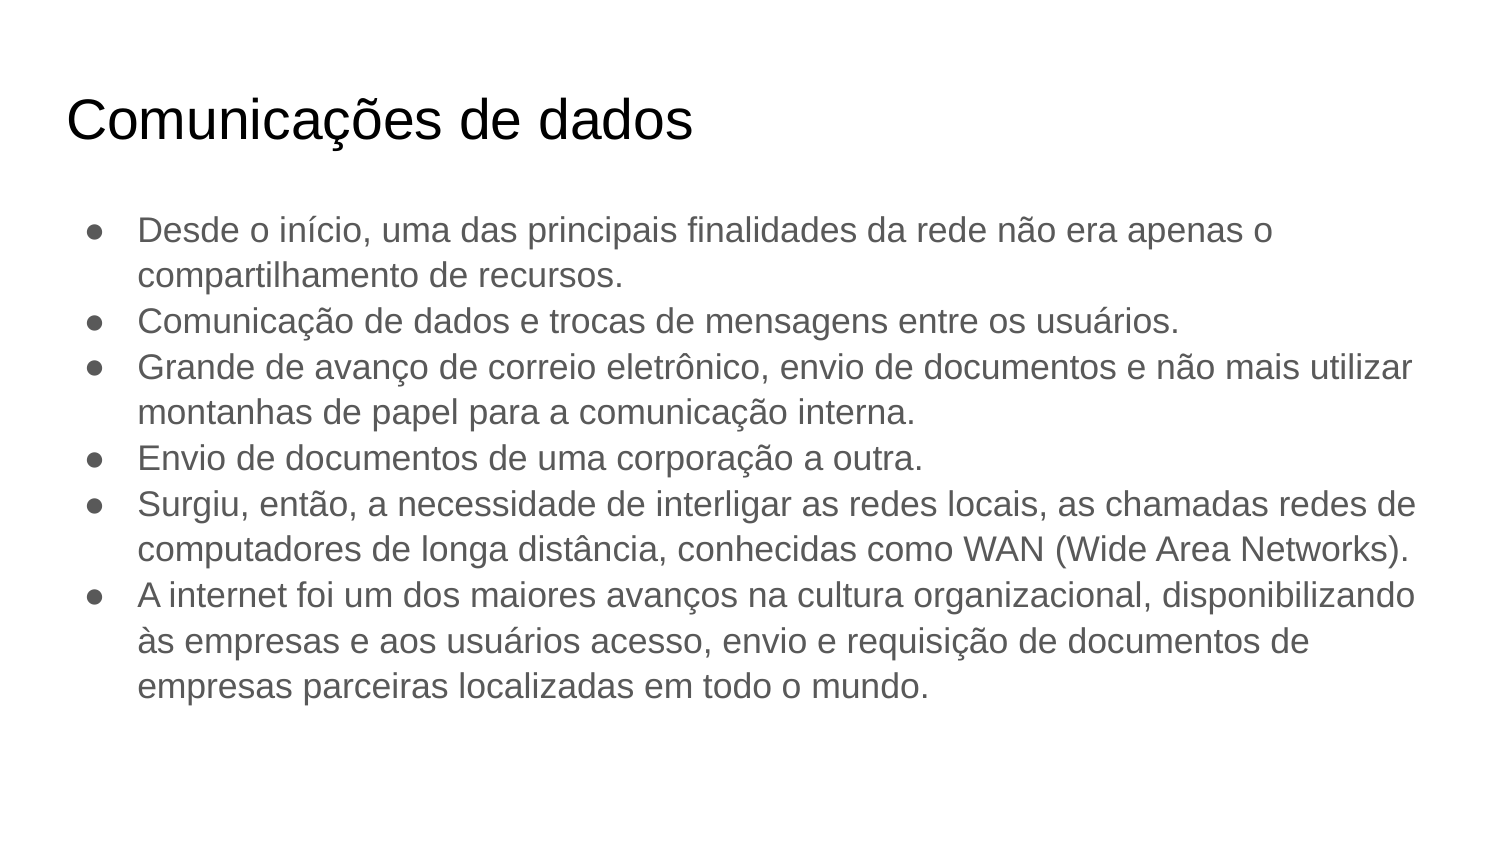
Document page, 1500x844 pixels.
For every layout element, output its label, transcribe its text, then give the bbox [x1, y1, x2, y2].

list Desde o início, uma das principais finalidades da rede não era apenas o compartilhamento de recursos. Comunicação de dados e trocas de mensagens entre os usuários. Grande de avanço de correio eletrônico, envio de documentos e não mais utilizar montanhas de papel para a comunicação interna. Envio de documentos de uma corporação a outra. Surgiu, então, a necessidade de interligar as redes locais, as chamadas redes de computadores de longa distância, conhecidas como WAN (Wide Area Networks). A internet foi um dos maiores avanços na cultura organizacional, disponibilizando às empresas e aos usuários acesso, envio e requisição de documentos de empresas parceiras localizadas em todo o mundo. [51, 189, 1449, 750]
title Comunicações de dados [51, 72, 1449, 167]
